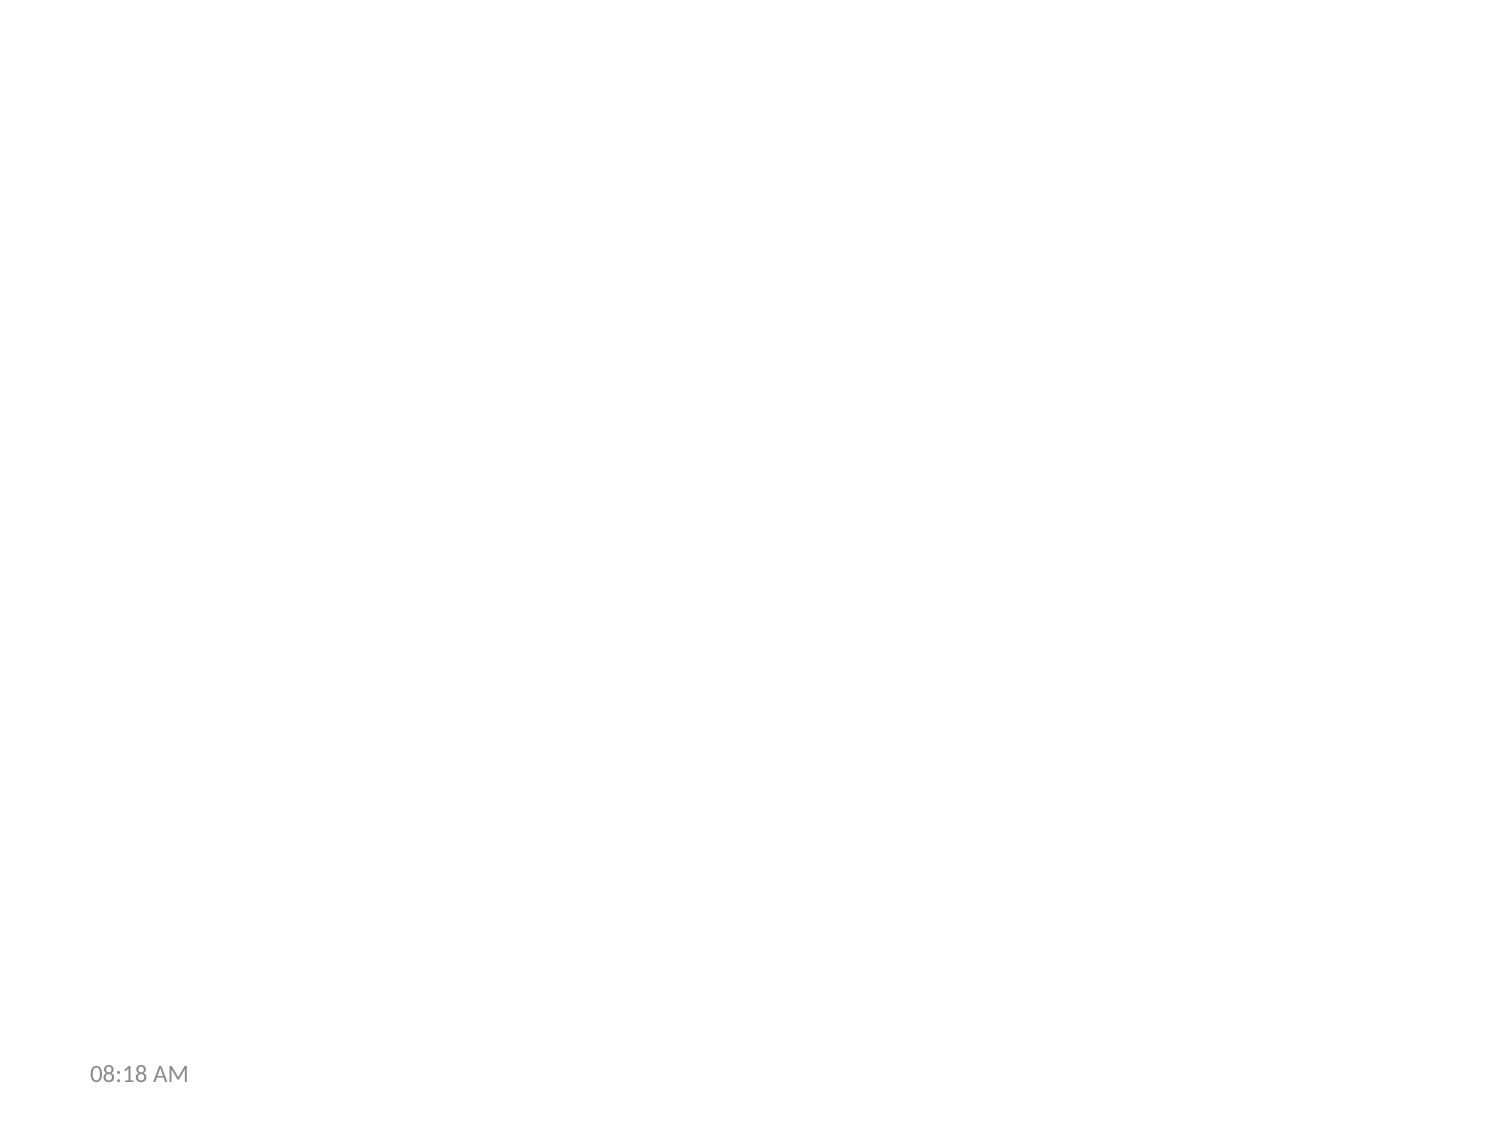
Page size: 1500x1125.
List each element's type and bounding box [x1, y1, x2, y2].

slide_number [75, 1042, 425, 1103]
